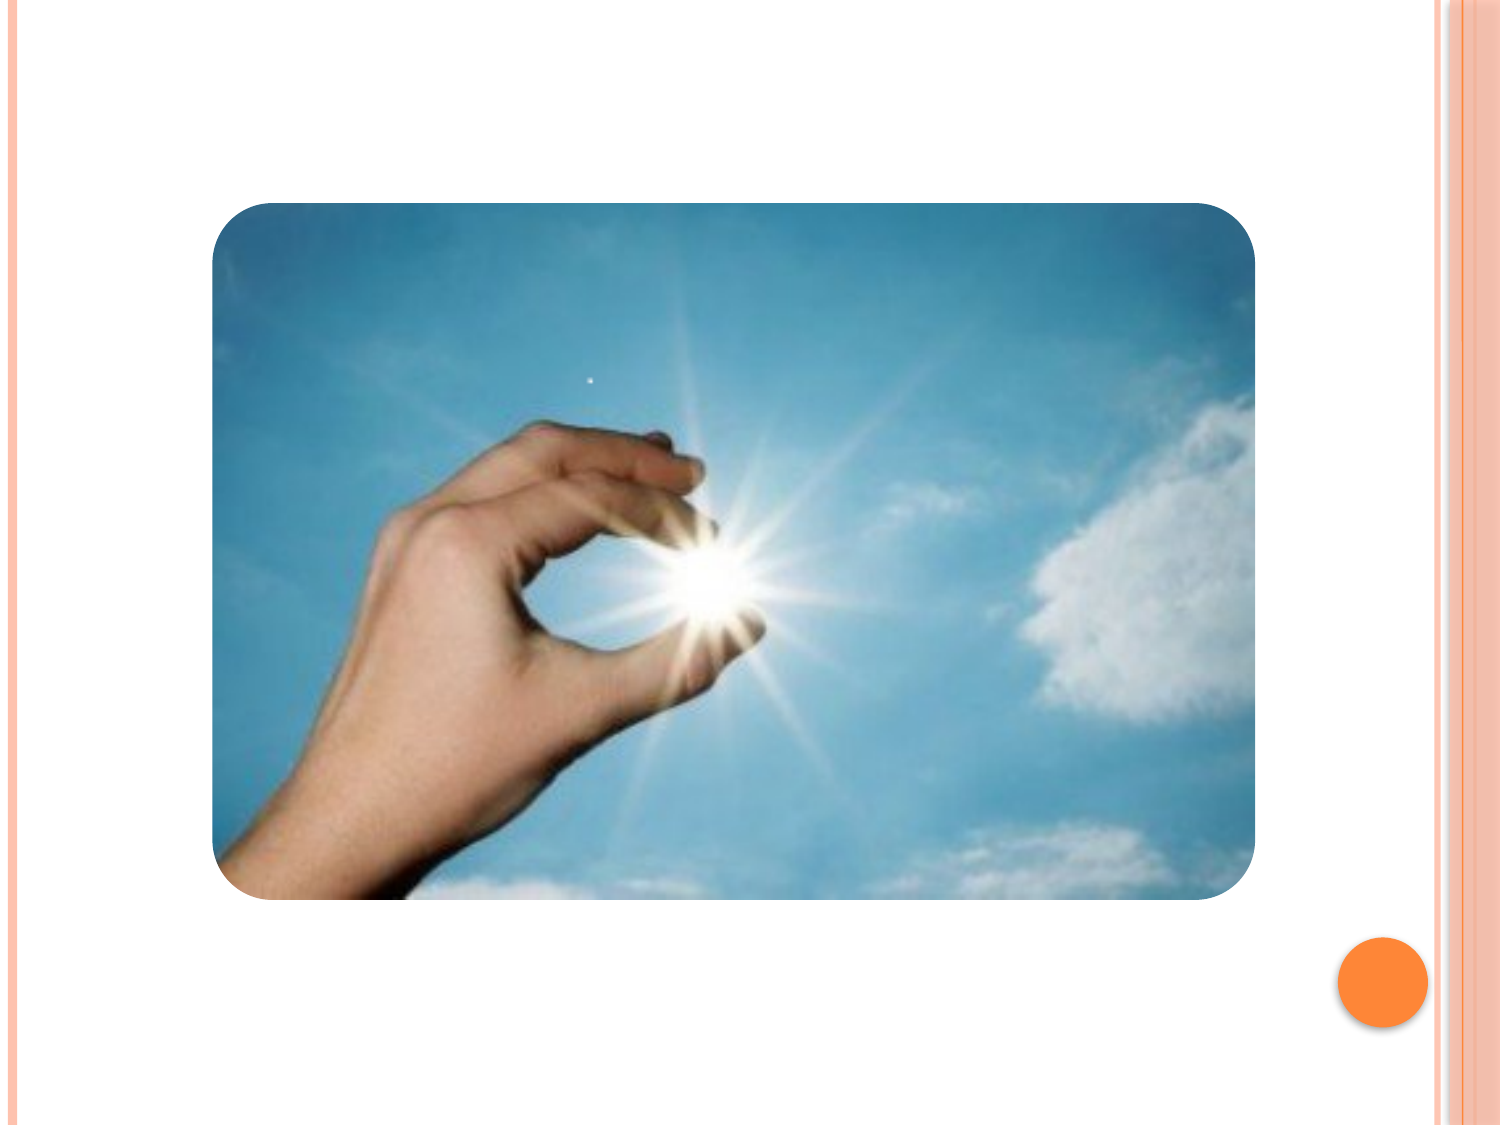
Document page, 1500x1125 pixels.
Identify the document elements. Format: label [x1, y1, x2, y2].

picture [211, 202, 1256, 901]
